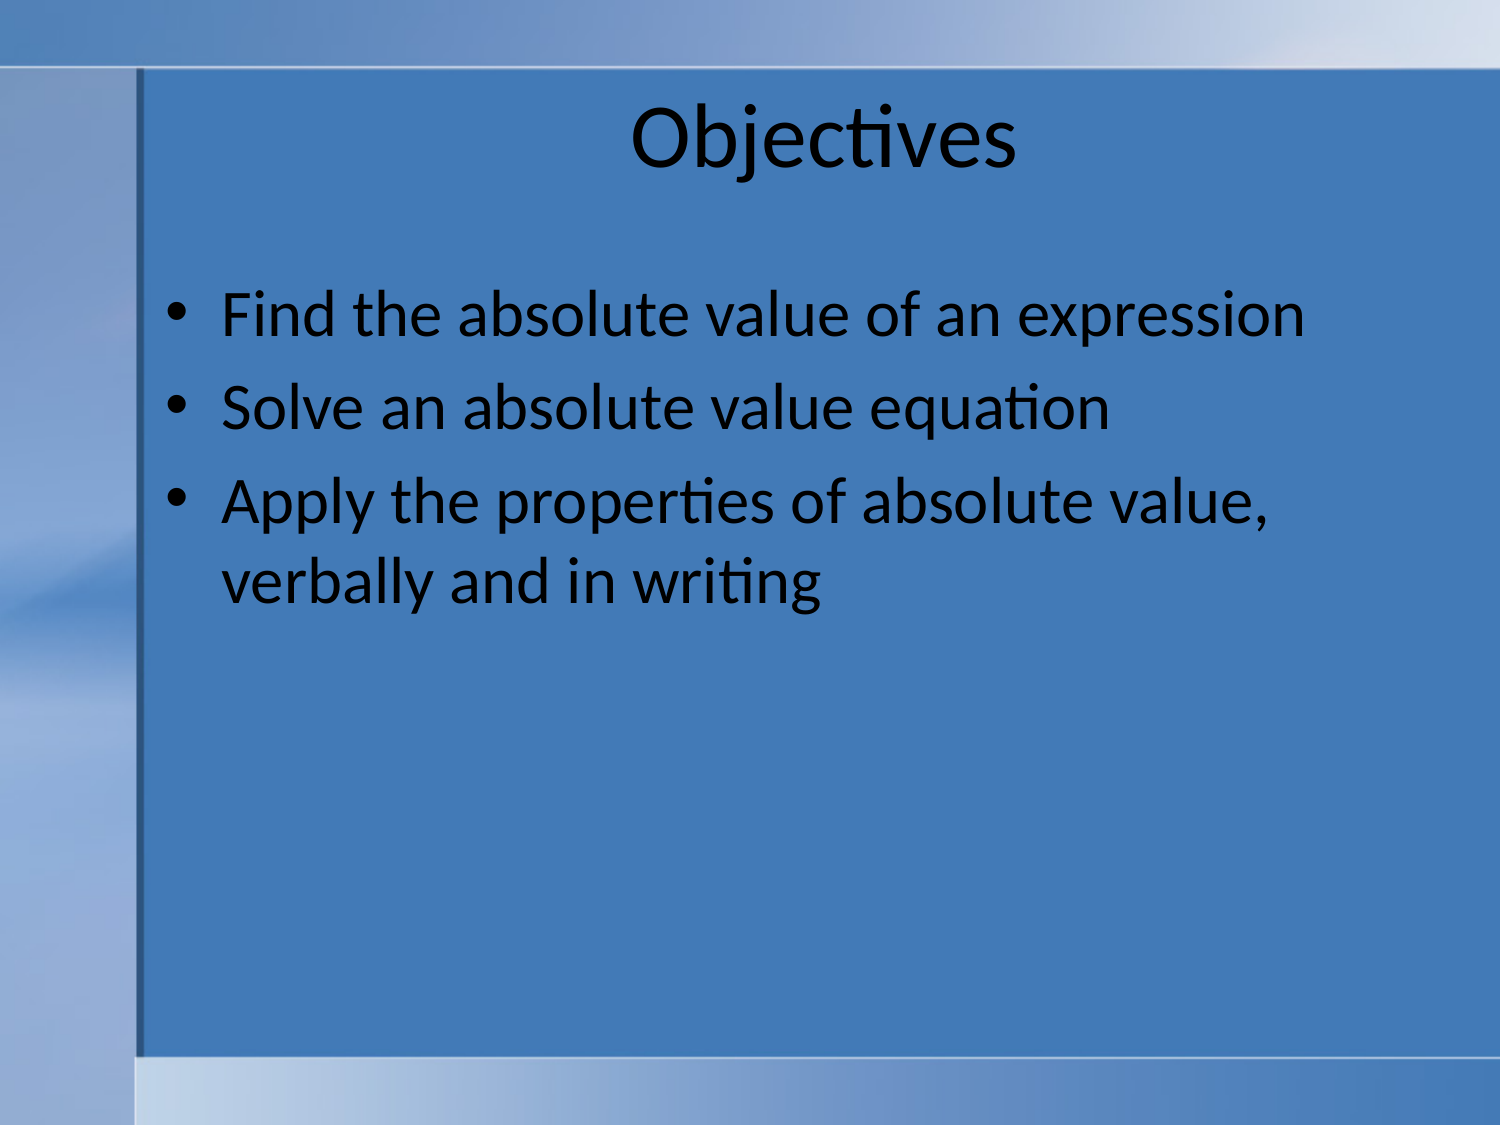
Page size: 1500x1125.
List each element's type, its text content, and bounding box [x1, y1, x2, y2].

title Objectives [150, 37, 1500, 225]
list Find the absolute value of an expression Solve an absolute value equation Apply the properties of absolute value, verbally and in writing [150, 262, 1500, 1005]
picture [0, 0, 1500, 1125]
